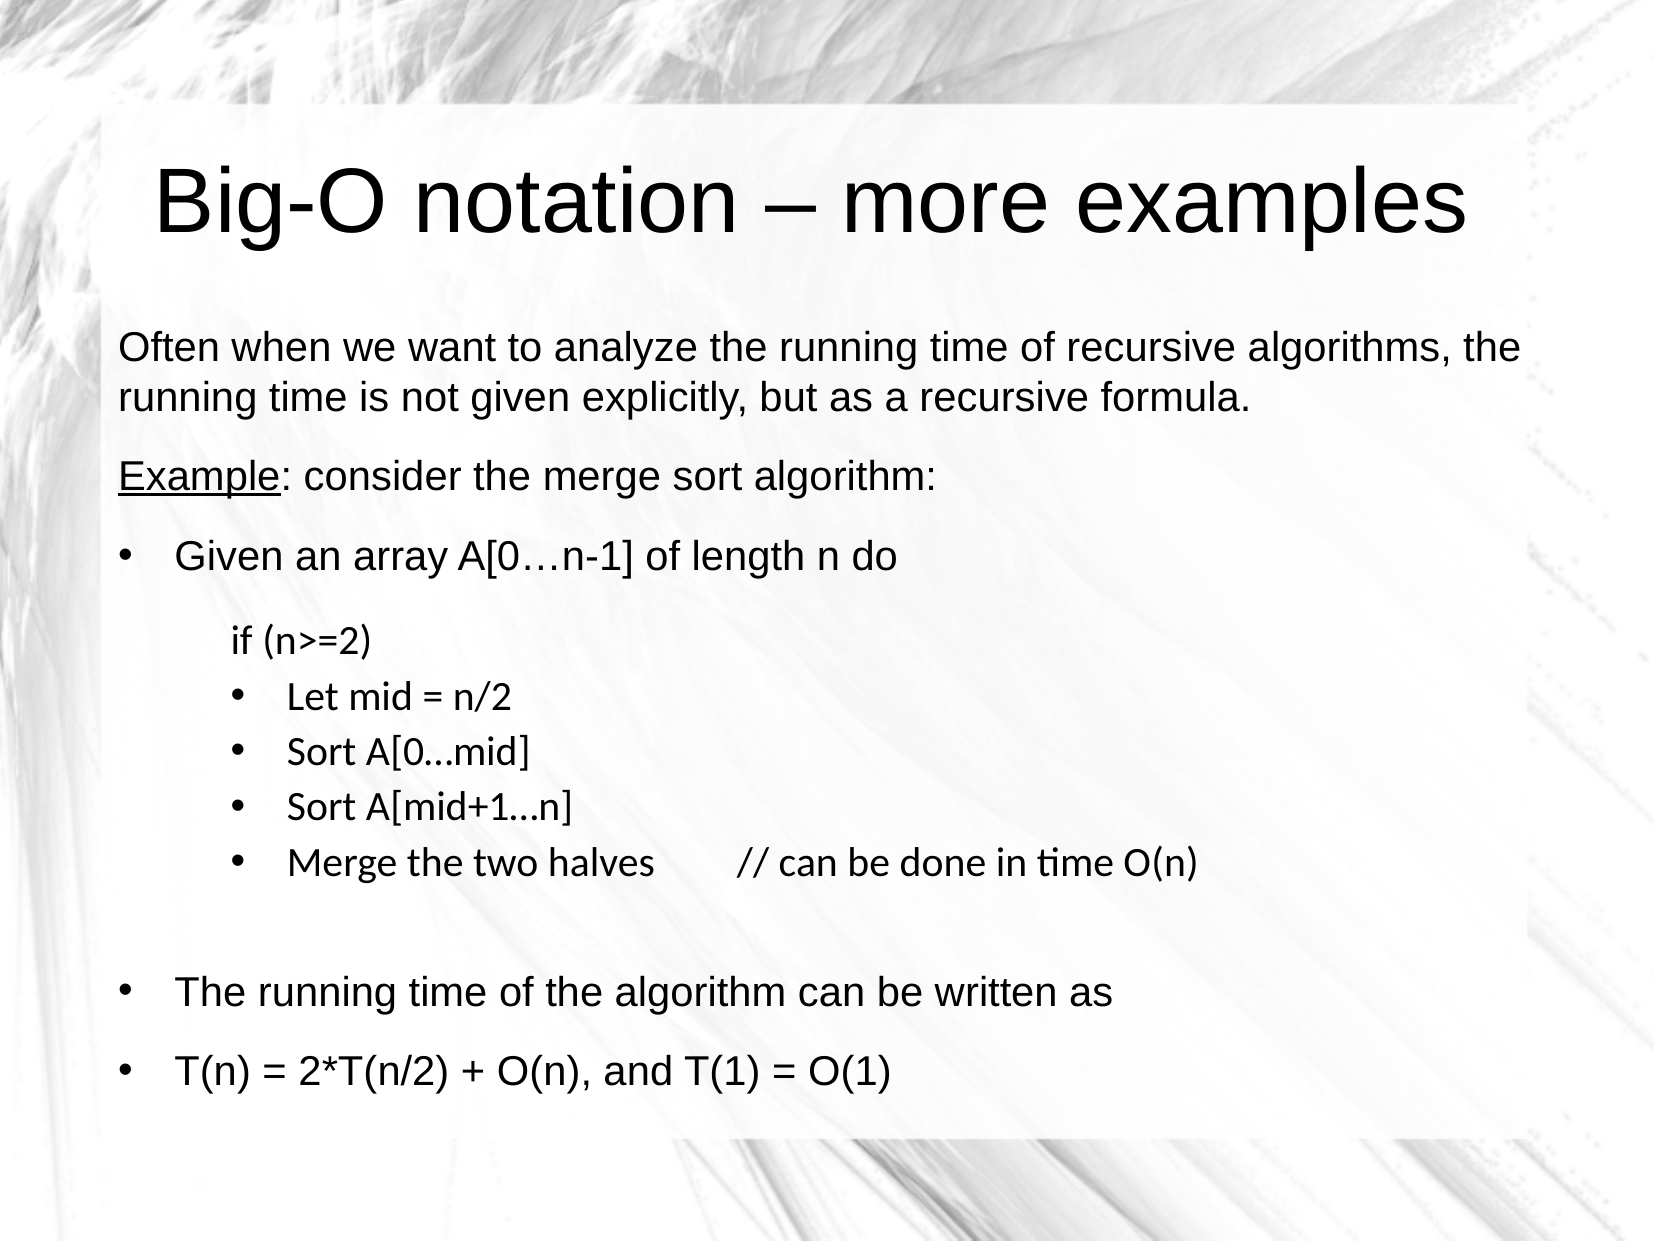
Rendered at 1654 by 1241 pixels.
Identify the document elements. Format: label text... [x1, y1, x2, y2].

picture [0, 0, 1654, 1241]
title Big-O notation – more examples [118, 112, 1506, 281]
list Often when we want to analyze the running time of recursive algorithms, the running time is not given explicitly, but as a recursive formula. Example: consider the merge sort algorithm: Given an array A[0…n-1] of length n do if (n>=2) Let mid = n/2 Sort A[0…mid] Sort A[mid+1…n] Merge the two halves // can be done in time O(n) The running time of the algorithm can be written as T(n) = 2*T(n/2) + O(n), and T(1) = O(1) [118, 319, 1571, 1102]
